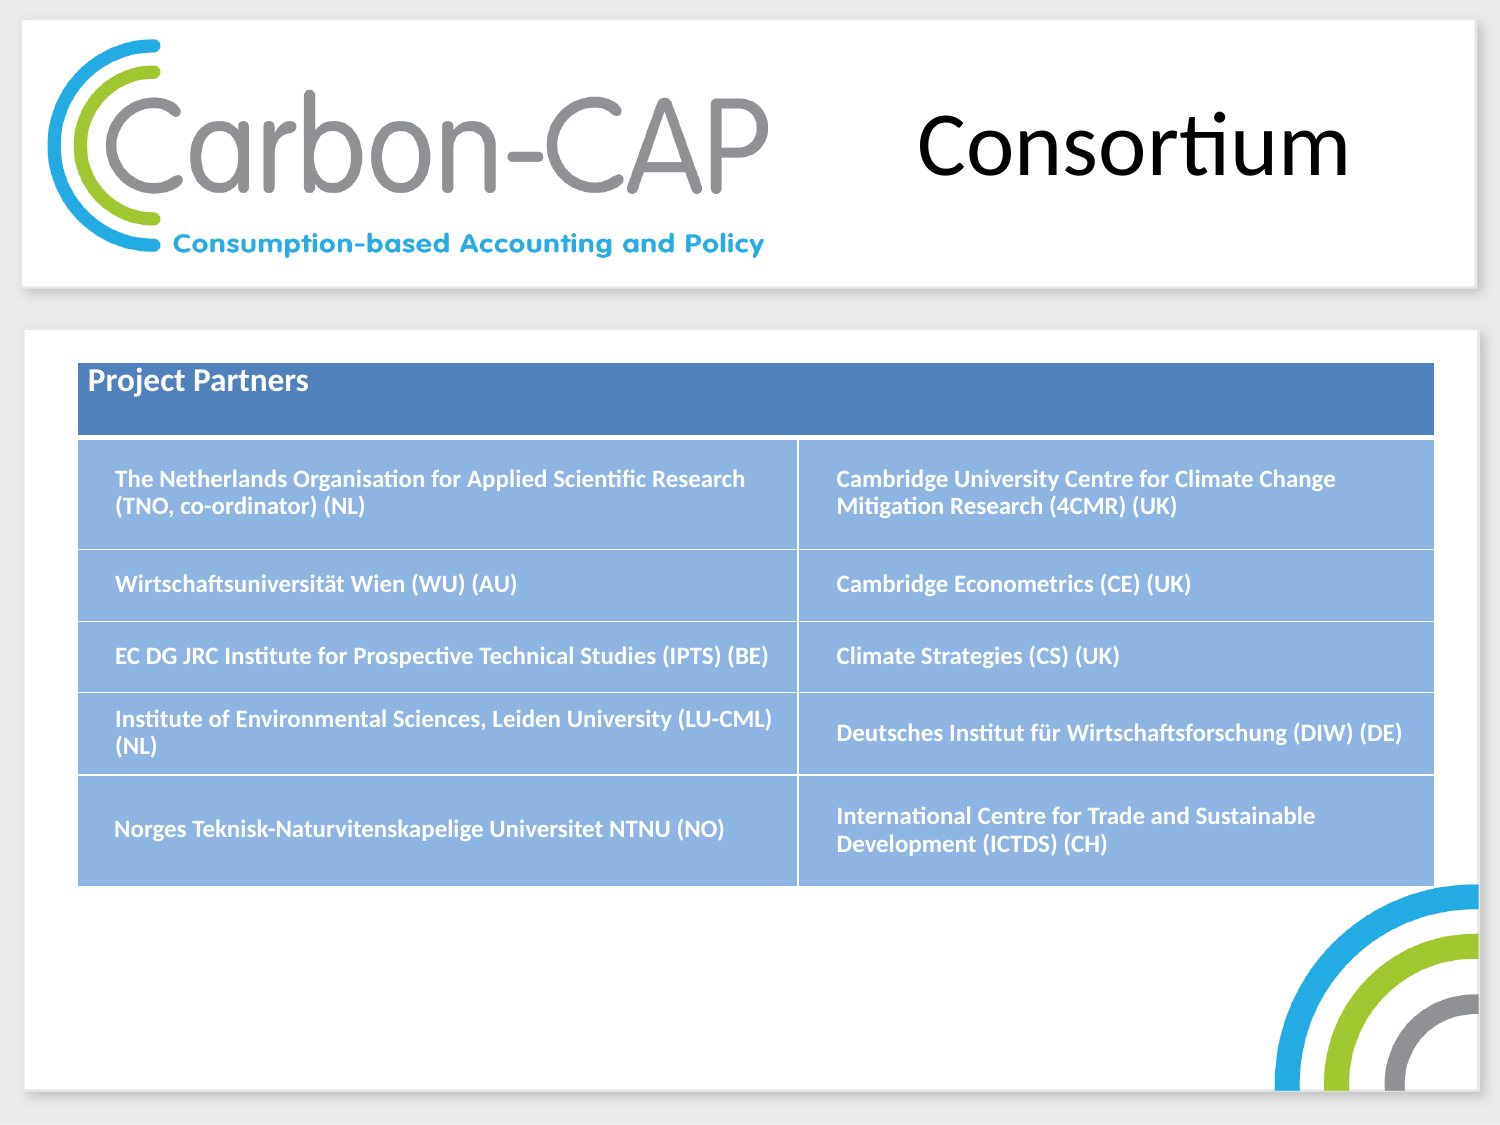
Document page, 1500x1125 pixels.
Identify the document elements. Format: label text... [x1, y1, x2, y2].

table_cell The Netherlands Organisation for Applied Scientific Research (TNO, co-ordinator) (NL) [78, 440, 797, 549]
table_cell EC DG JRC Institute for Prospective Technical Studies (IPTS) (BE) [78, 622, 797, 692]
table_cell Cambridge University Centre for Climate Change Mitigation Research (4CMR) (UK) [799, 440, 1434, 549]
table_cell Climate Strategies (CS) (UK) [799, 622, 1434, 692]
title Consortium [844, 45, 1425, 233]
table_cell Deutsches Institut für Wirtschaftsforschung (DIW) (DE) [799, 693, 1434, 774]
table_cell Norges Teknisk-Naturvitenskapelige Universitet NTNU (NO) [78, 776, 797, 886]
table_header Project Partners [78, 363, 1434, 435]
table_cell Wirtschaftsuniversität Wien (WU) (AU) [78, 550, 797, 621]
picture [0, 0, 1500, 1125]
table_cell Institute of Environmental Sciences, Leiden University (LU-CML) (NL) [78, 693, 797, 774]
table_cell Cambridge Econometrics (CE) (UK) [799, 550, 1434, 621]
table_cell International Centre for Trade and Sustainable Development (ICTDS) (CH) [799, 776, 1434, 886]
